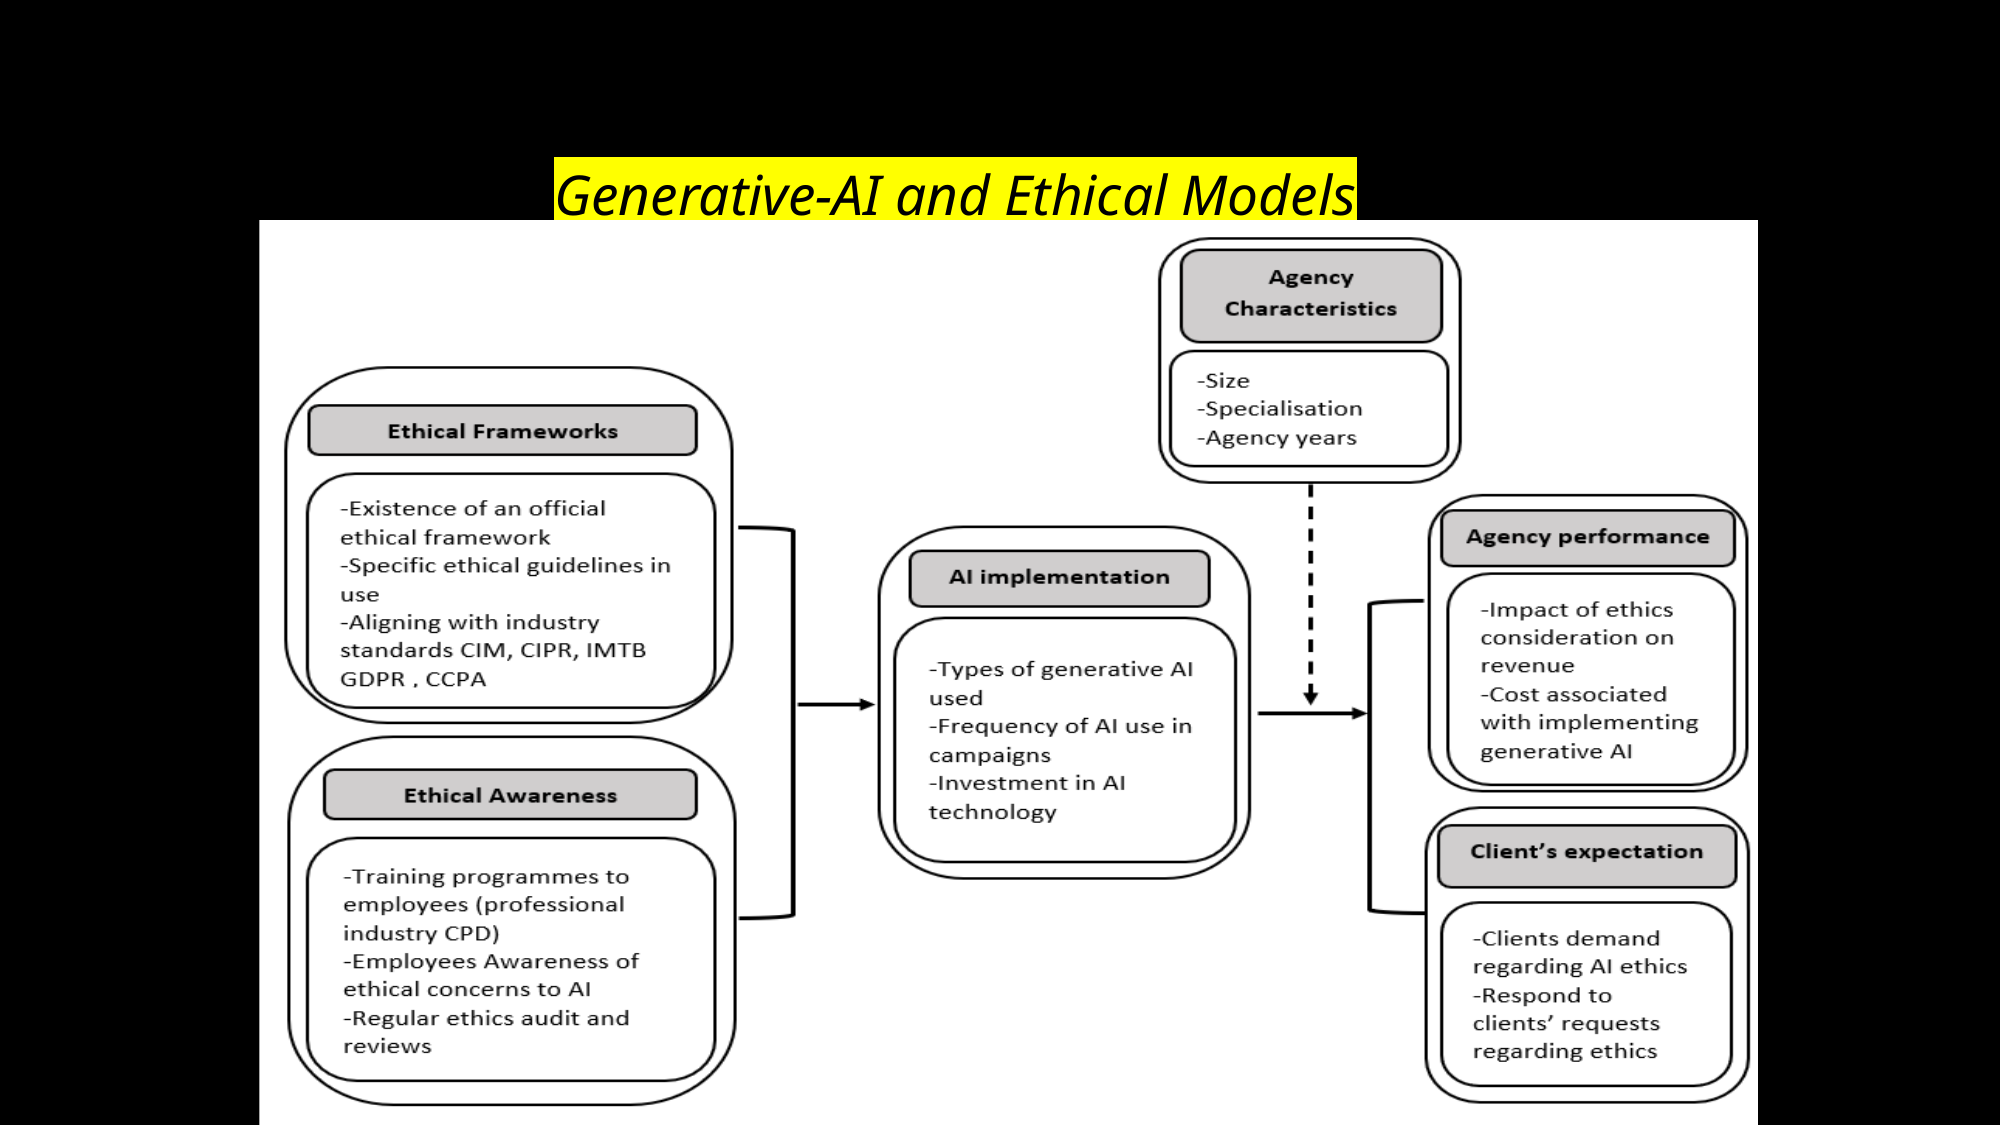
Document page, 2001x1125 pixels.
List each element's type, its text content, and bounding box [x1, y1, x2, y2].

picture [259, 220, 1758, 1125]
title Generative-AI and Ethical Models [59, 140, 1852, 300]
